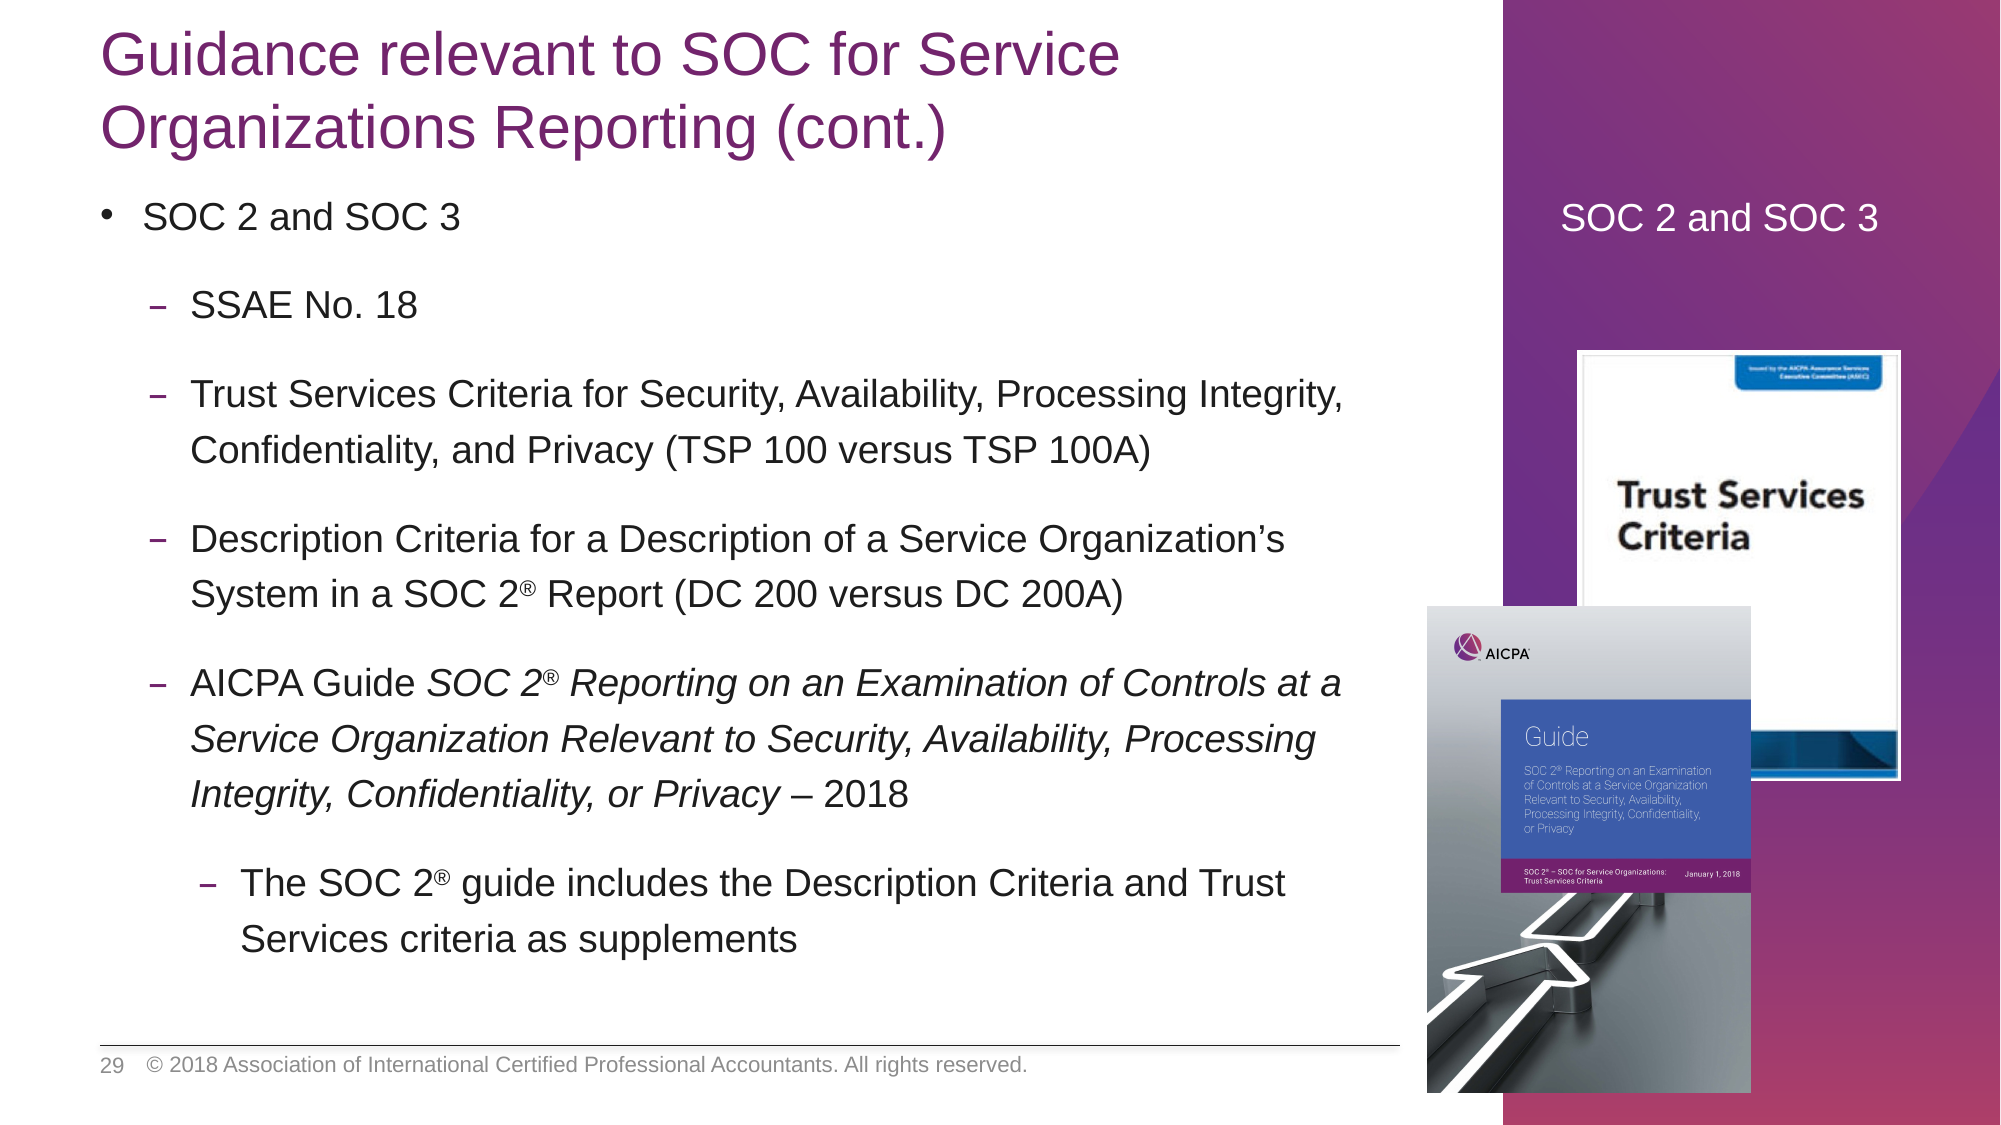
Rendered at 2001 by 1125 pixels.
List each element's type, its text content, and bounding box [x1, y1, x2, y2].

slide_number 29 [99, 1050, 147, 1111]
picture [1427, 0, 2001, 1125]
title Guidance relevant to SOC for Service Organizations Reporting (cont.) [100, 31, 1401, 161]
list SOC 2 and SOC 3 [1560, 183, 1941, 904]
list SOC 2 and SOC 3 SSAE No. 18 Trust Services Criteria for Security, Availability, Processing Integrity, Confidentiality, and Privacy (TSP 100 versus TSP 100A) Description Criteria for a Description of a Service Organization’s System in a SOC 2® Report (DC 200 versus DC 200A) AICPA Guide SOC 2® Reporting on an Examination of Controls at a Service Organization Relevant to Security, Availability, Processing Integrity, Confidentiality, or Privacy – 2018 The SOC 2® guide includes the Description Criteria and Trust Services criteria as supplements [100, 182, 1401, 1032]
footer © 2018 Association of International Certified Professional Accountants. All rights reserved. [147, 1050, 1400, 1111]
